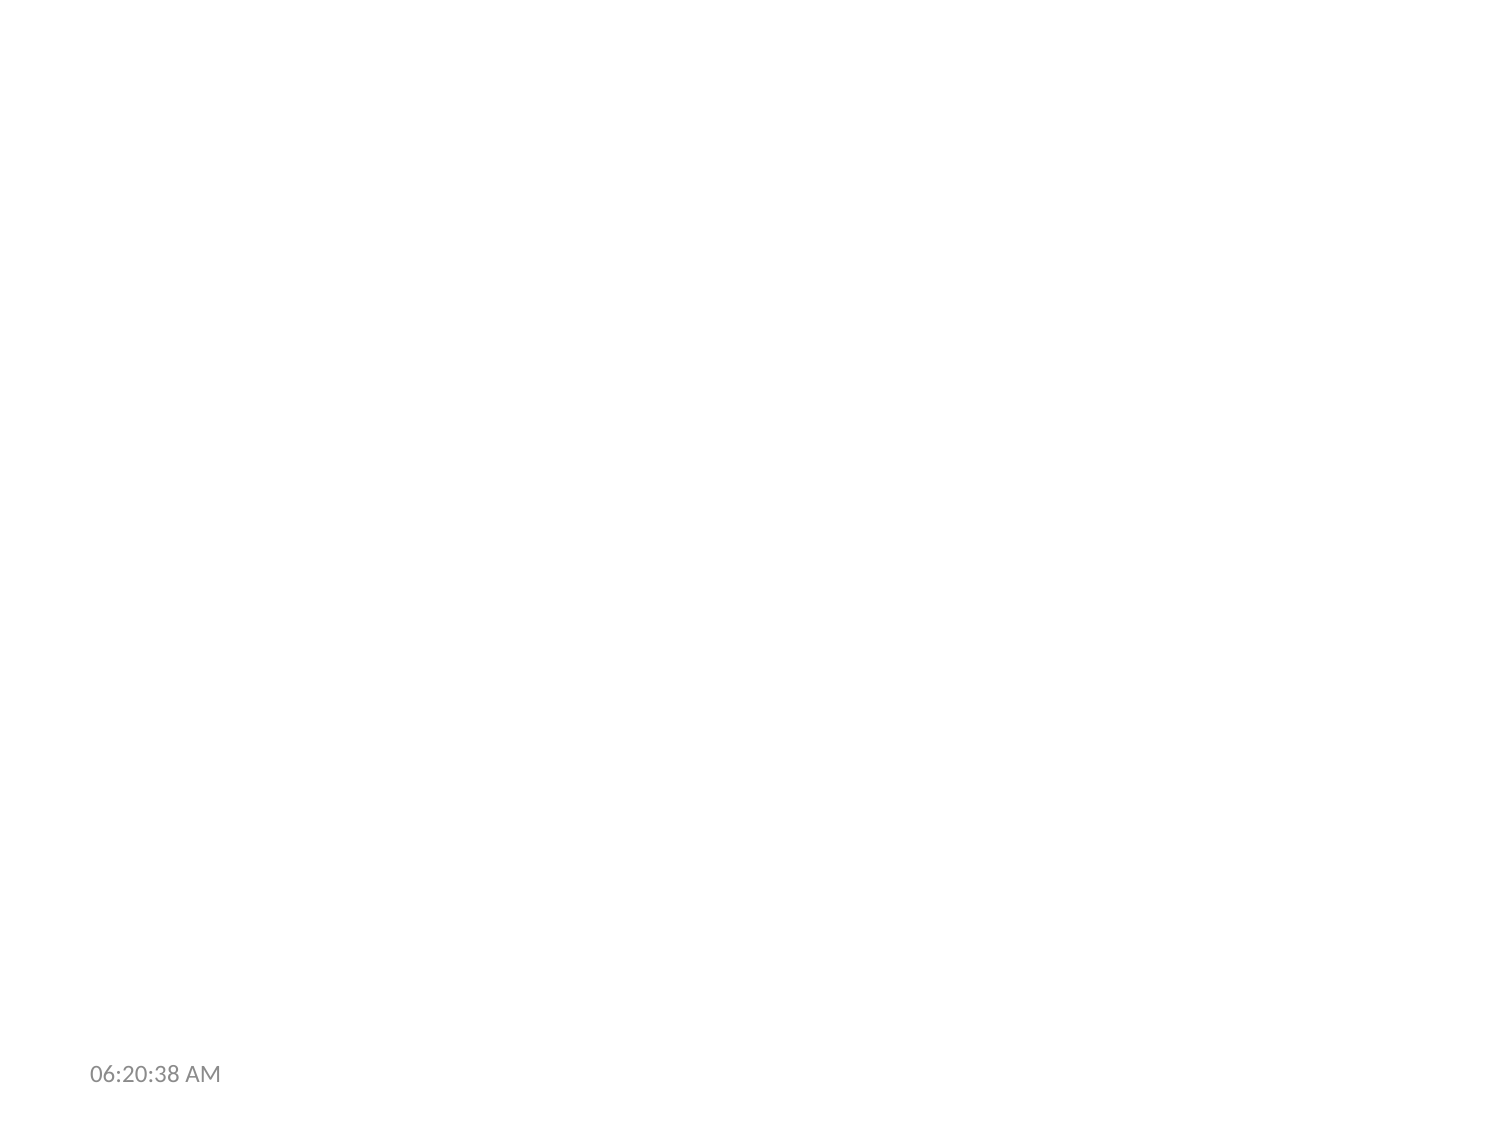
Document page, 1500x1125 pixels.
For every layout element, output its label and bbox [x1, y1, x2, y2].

slide_number [75, 1042, 425, 1103]
